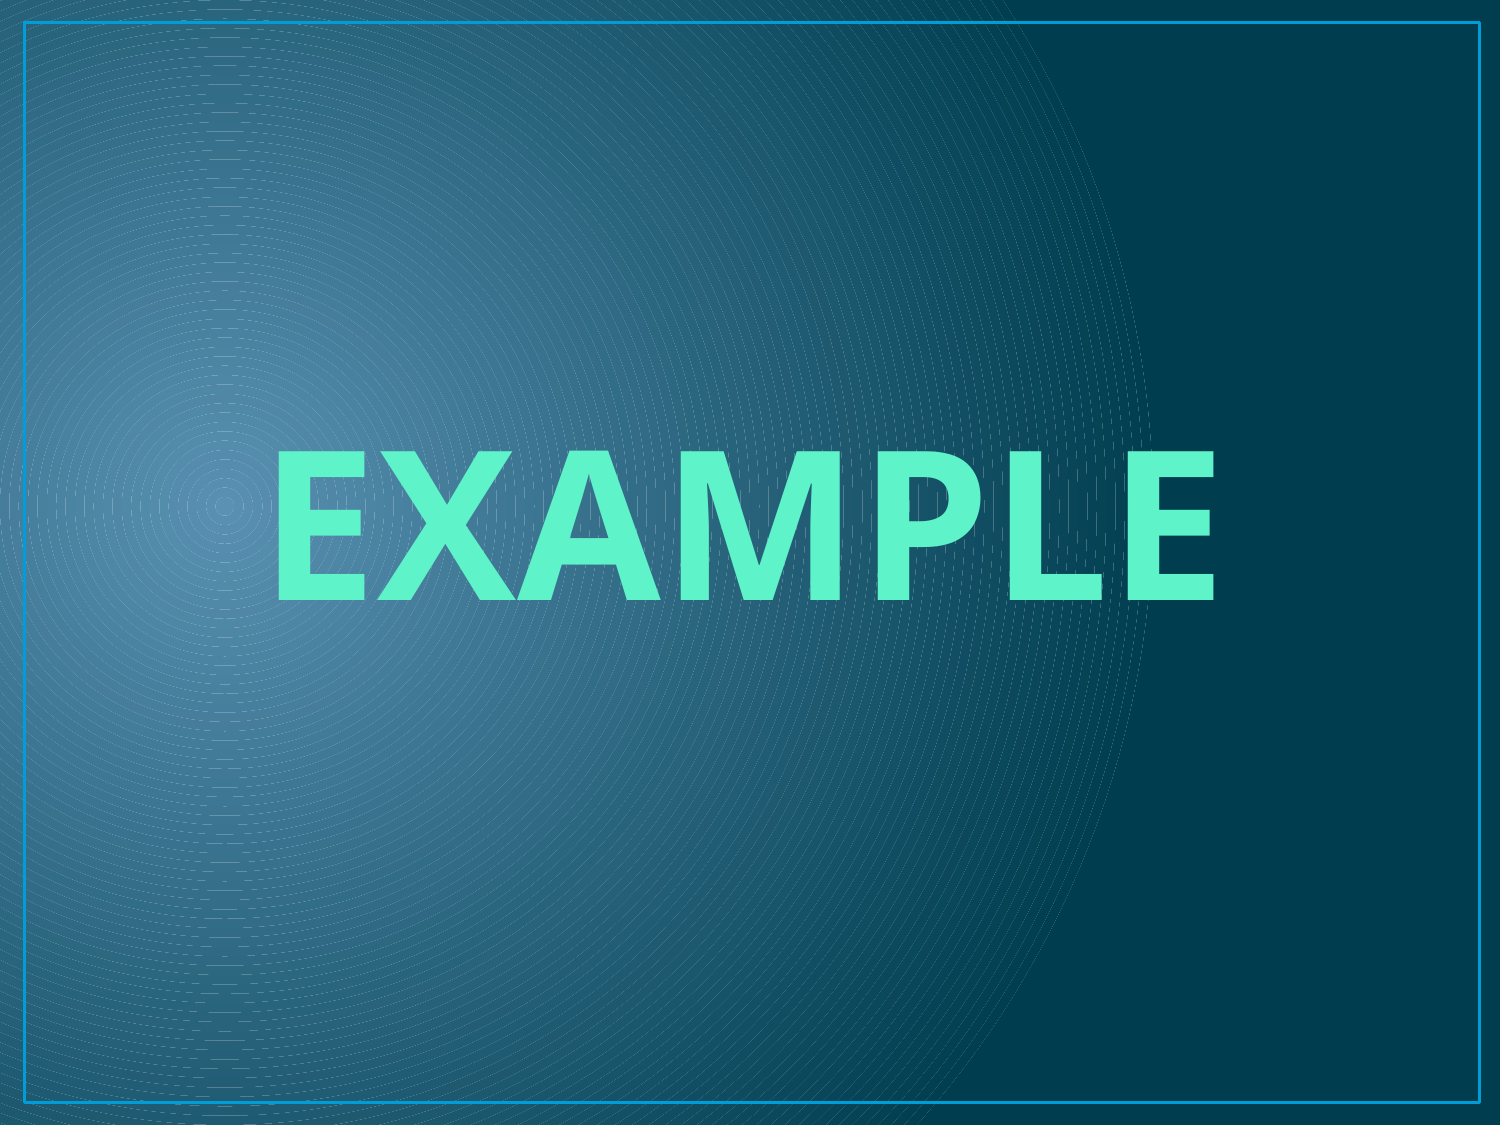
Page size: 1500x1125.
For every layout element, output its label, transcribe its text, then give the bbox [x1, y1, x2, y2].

title EXAMPLE [62, 412, 1425, 650]
